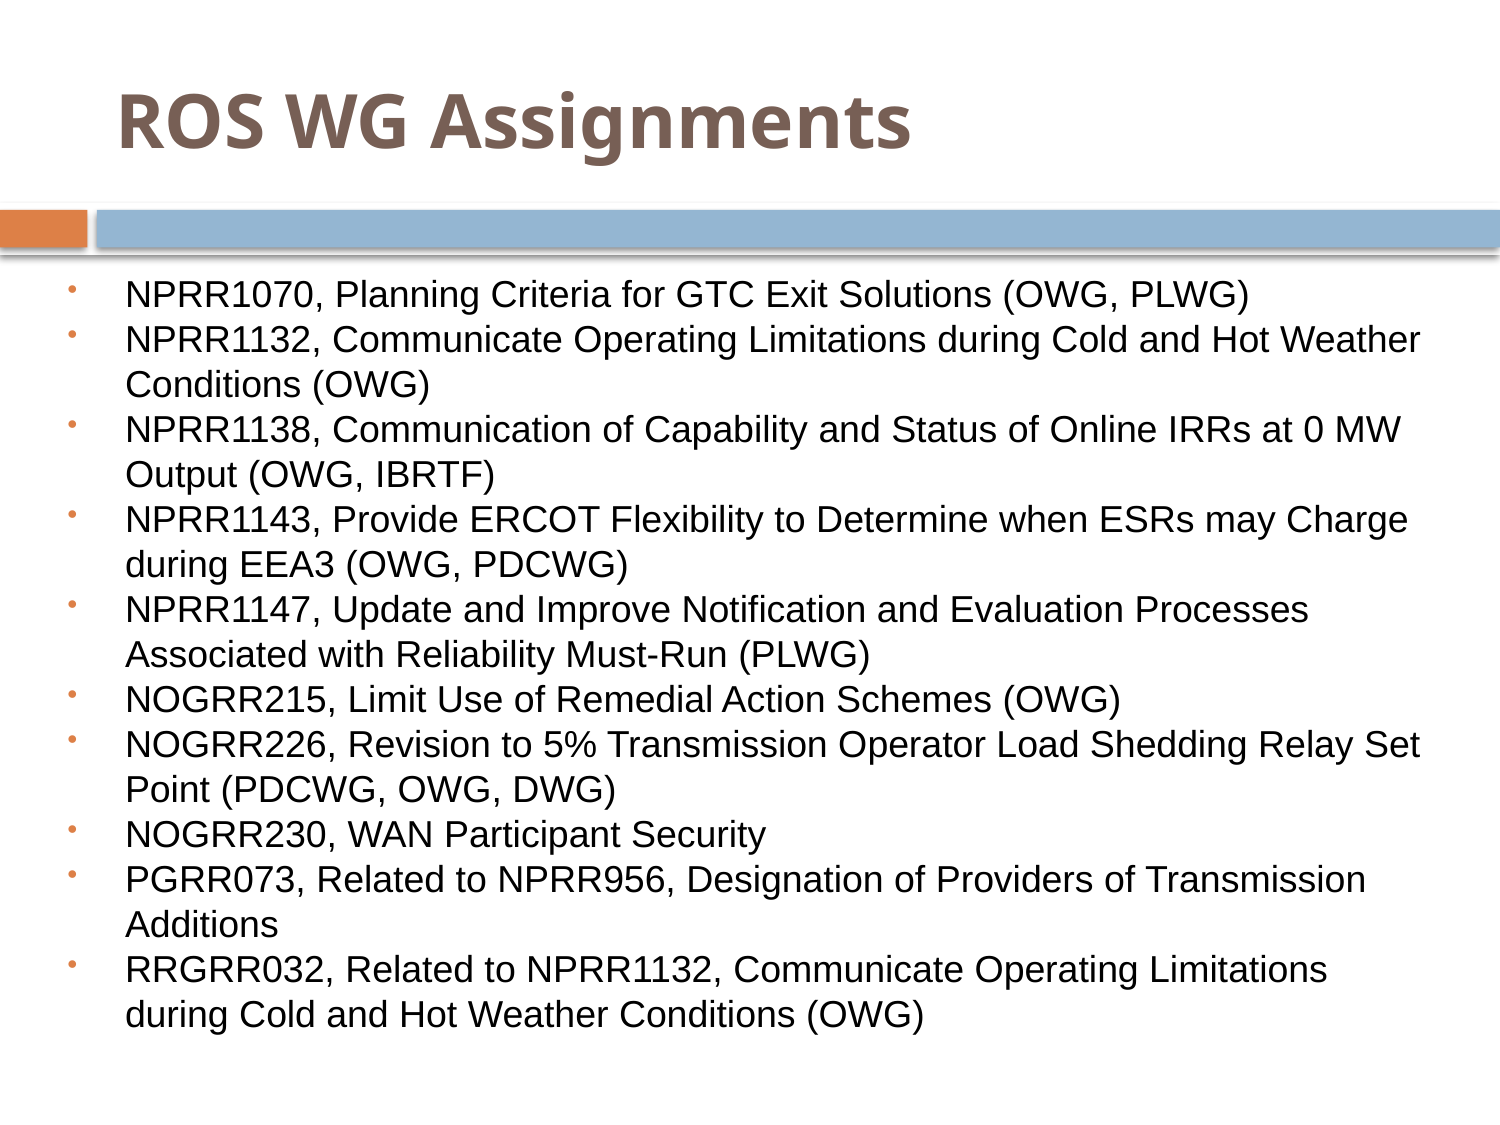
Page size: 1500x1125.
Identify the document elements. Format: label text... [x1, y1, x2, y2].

list NPRR1070, Planning Criteria for GTC Exit Solutions (OWG, PLWG) NPRR1132, Communicate Operating Limitations during Cold and Hot Weather Conditions (OWG) NPRR1138, Communication of Capability and Status of Online IRRs at 0 MW Output (OWG, IBRTF) NPRR1143, Provide ERCOT Flexibility to Determine when ESRs may Charge during EEA3 (OWG, PDCWG) NPRR1147, Update and Improve Notification and Evaluation Processes Associated with Reliability Must-Run (PLWG) NOGRR215, Limit Use of Remedial Action Schemes (OWG) NOGRR226, Revision to 5% Transmission Operator Load Shedding Relay Set Point (PDCWG, OWG, DWG) NOGRR230, WAN Participant Security PGRR073, Related to NPRR956, Designation of Providers of Transmission Additions RRGRR032, Related to NPRR1132, Communicate Operating Limitations during Cold and Hot Weather Conditions (OWG) [53, 262, 1457, 1001]
title ROS WG Assignments [100, 37, 1439, 201]
